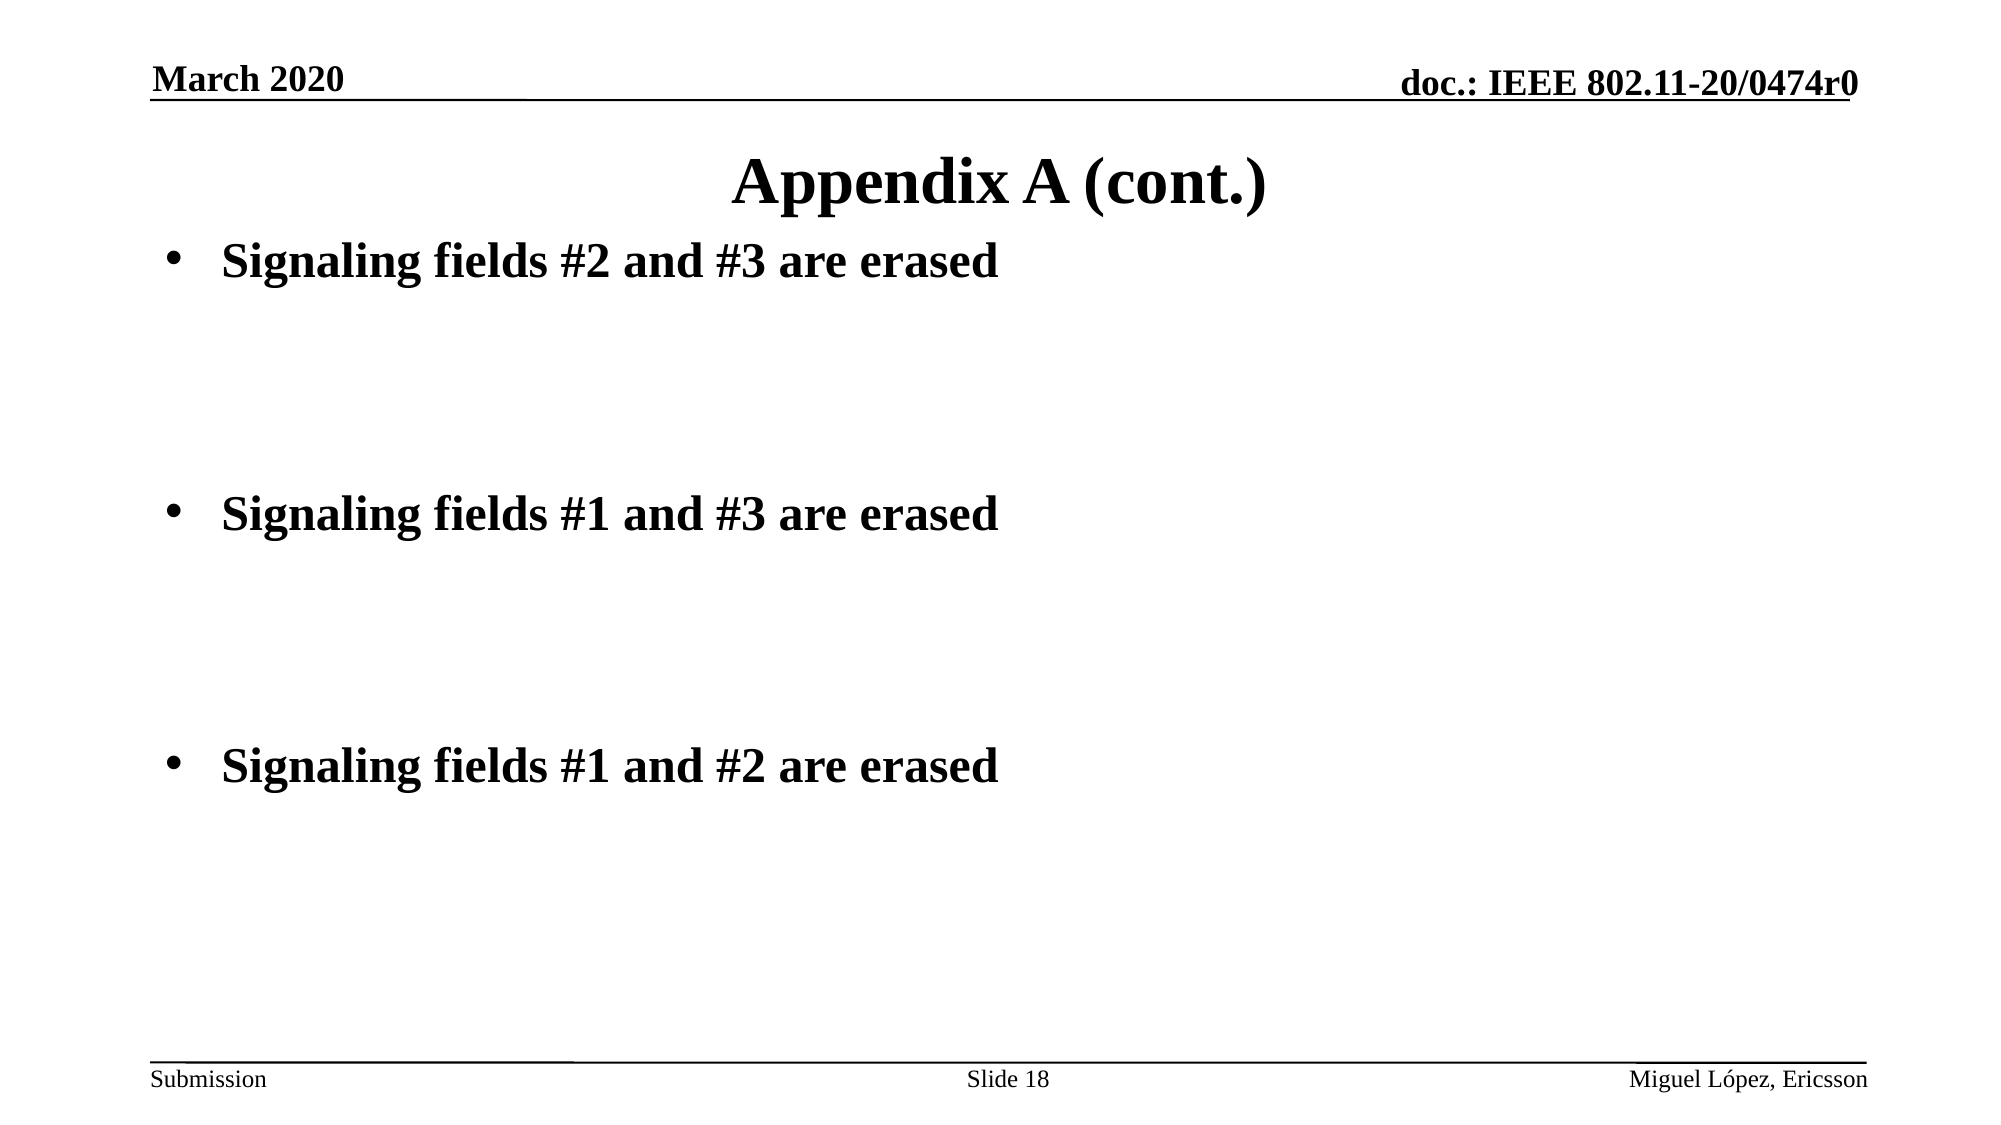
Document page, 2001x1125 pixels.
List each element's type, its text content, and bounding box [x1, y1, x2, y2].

title Appendix A (cont.) [149, 89, 1850, 265]
slide_number Slide 18 [950, 1061, 1067, 1123]
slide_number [152, 54, 563, 100]
footer Miguel López, Ericsson [1171, 1061, 1869, 1093]
